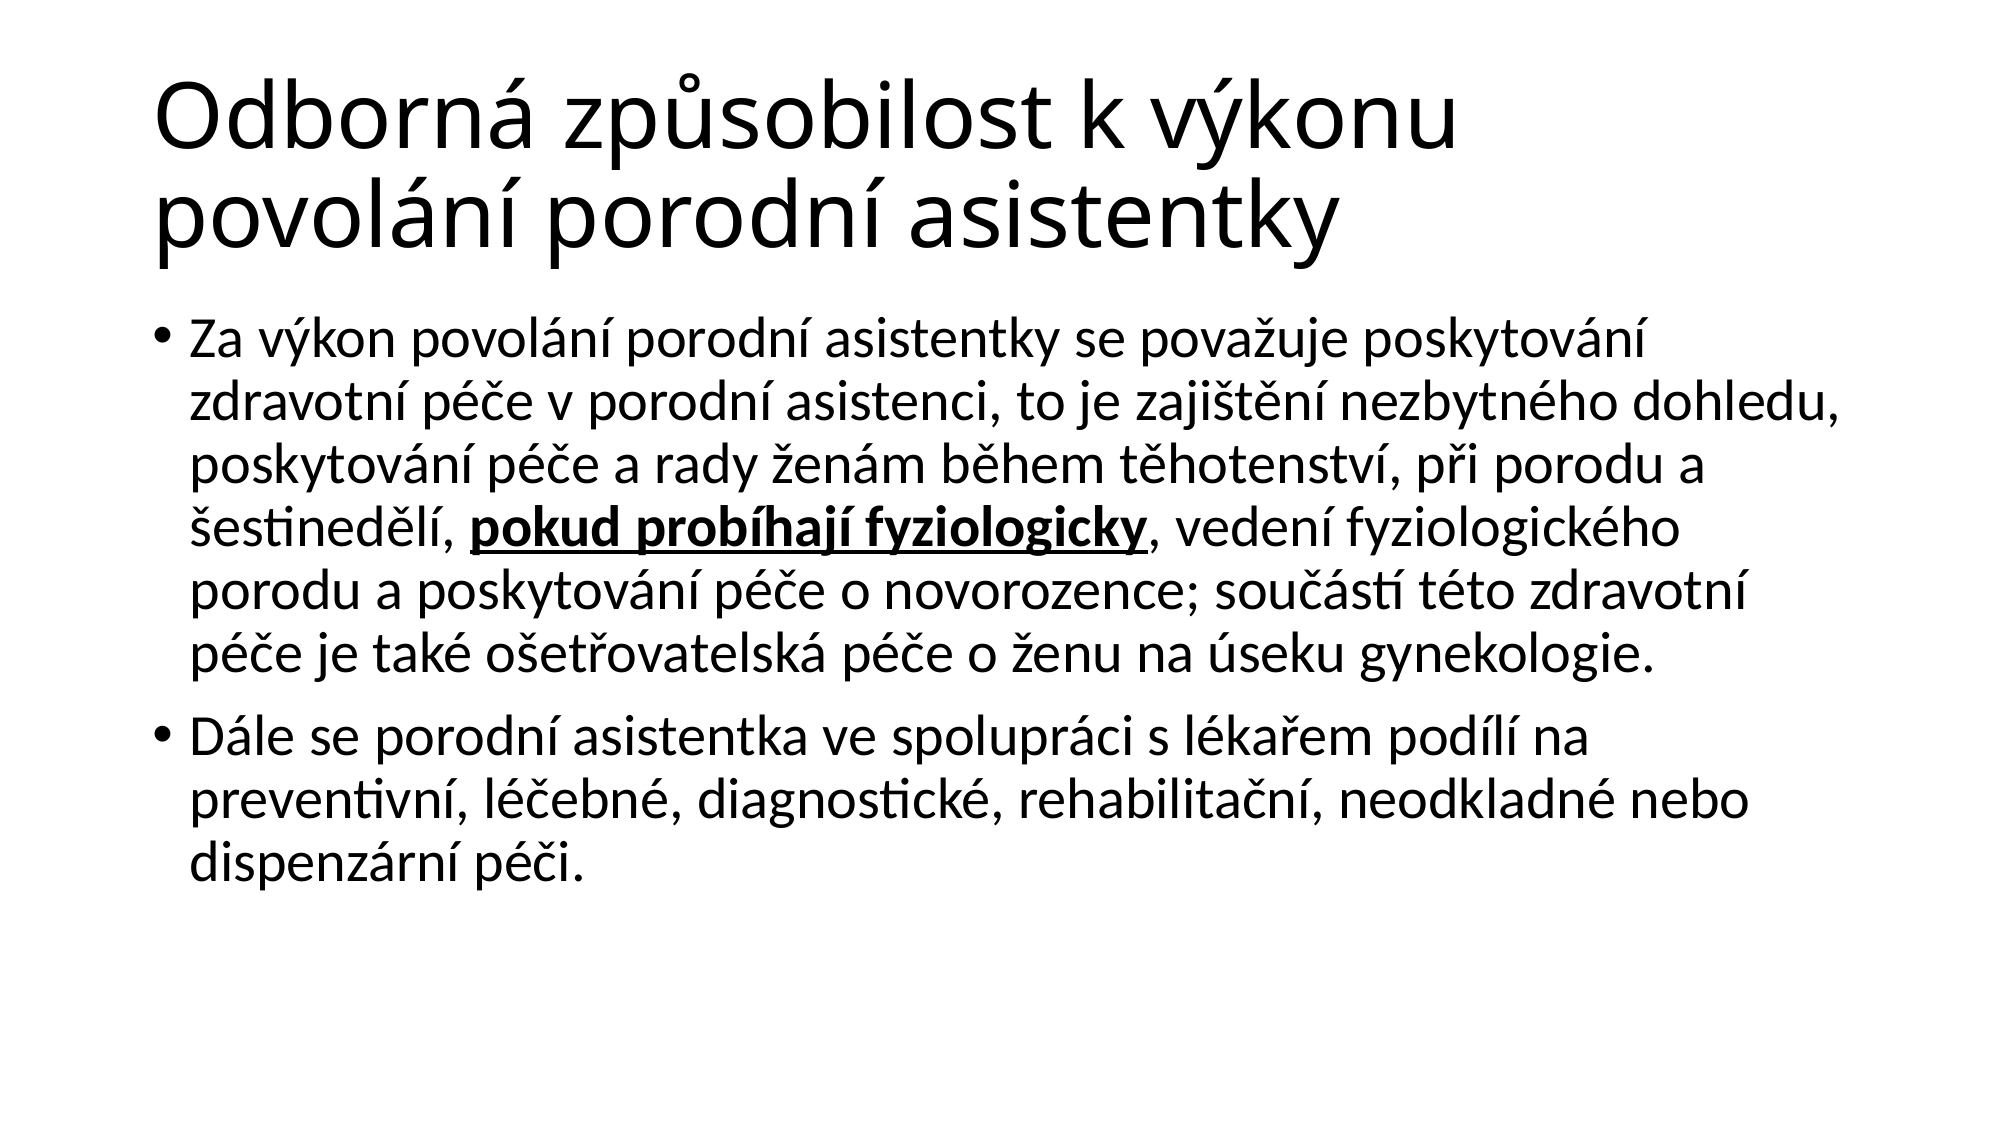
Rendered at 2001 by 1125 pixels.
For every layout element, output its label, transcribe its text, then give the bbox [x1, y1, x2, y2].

list Za výkon povolání porodní asistentky se považuje poskytování zdravotní péče v porodní asistenci, to je zajištění nezbytného dohledu, poskytování péče a rady ženám během těhotenství, při porodu a šestinedělí, pokud probíhají fyziologicky, vedení fyziologického porodu a poskytování péče o novorozence; součástí této zdravotní péče je také ošetřovatelská péče o ženu na úseku gynekologie. Dále se porodní asistentka ve spolupráci s lékařem podílí na preventivní, léčebné, diagnostické, rehabilitační, neodkladné nebo dispenzární péči. [137, 299, 1863, 1014]
title Odborná způsobilost k výkonu povolání porodní asistentky [137, 59, 1863, 278]
